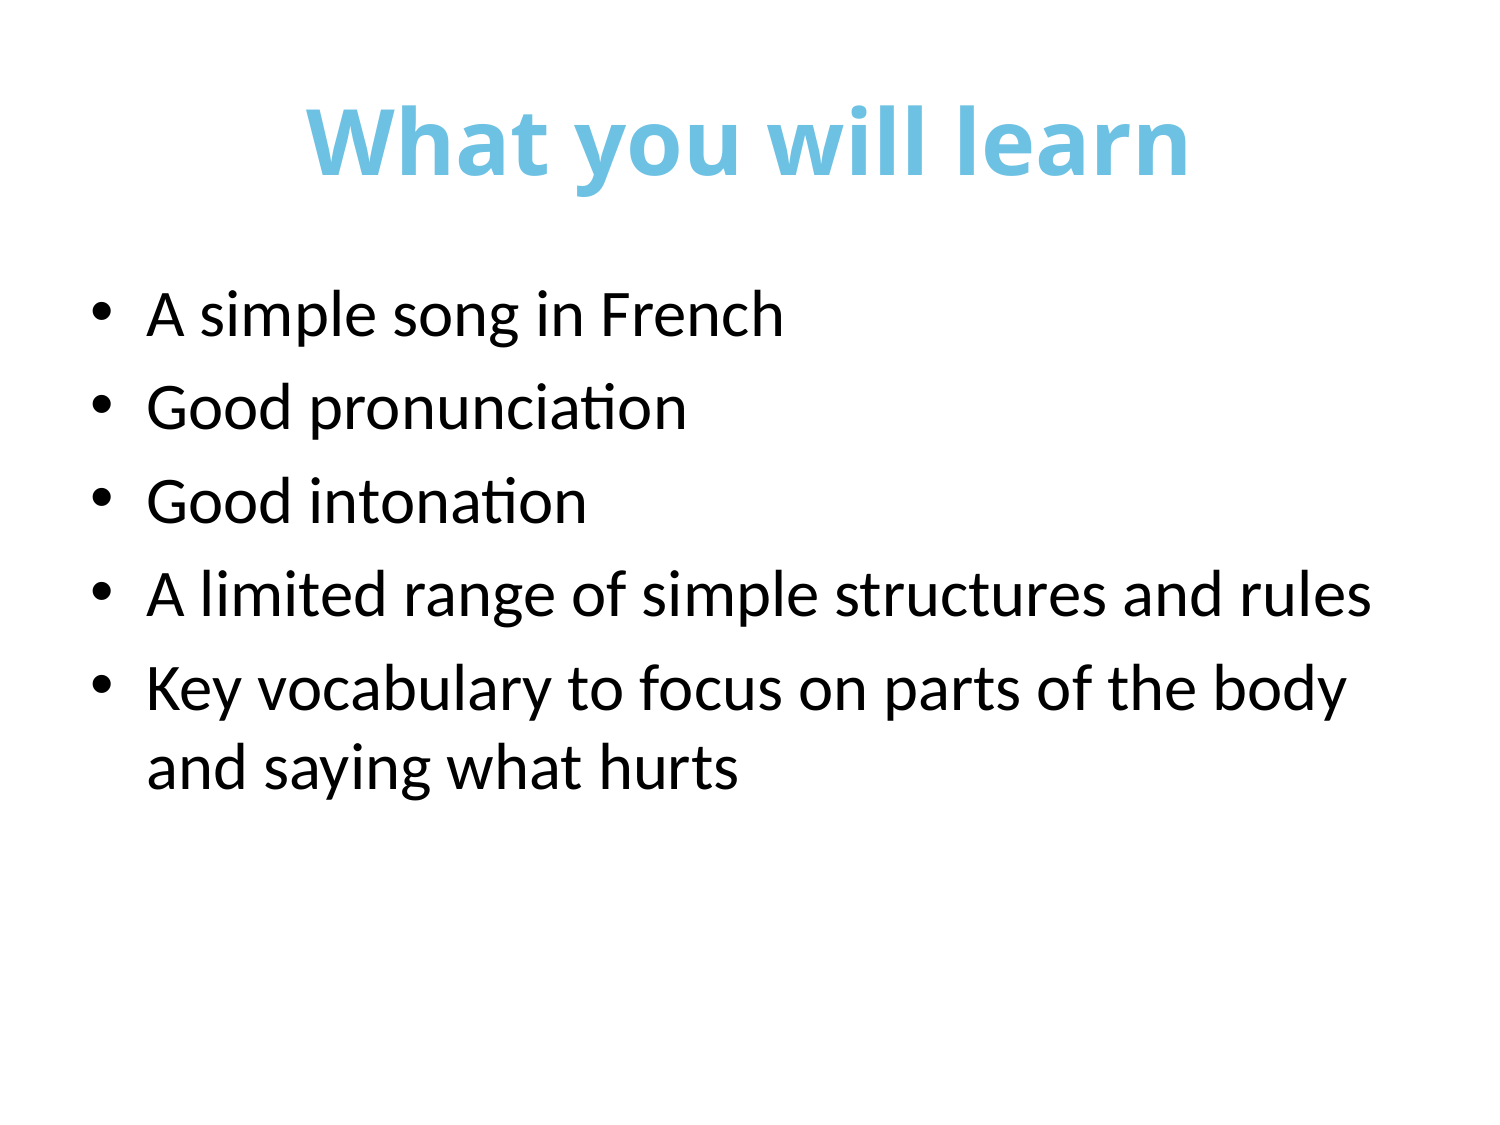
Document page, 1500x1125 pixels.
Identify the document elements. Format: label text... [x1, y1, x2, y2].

title What you will learn [75, 45, 1425, 233]
list A simple song in French Good pronunciation Good intonation A limited range of simple structures and rules Key vocabulary to focus on parts of the body and saying what hurts [75, 262, 1425, 1005]
